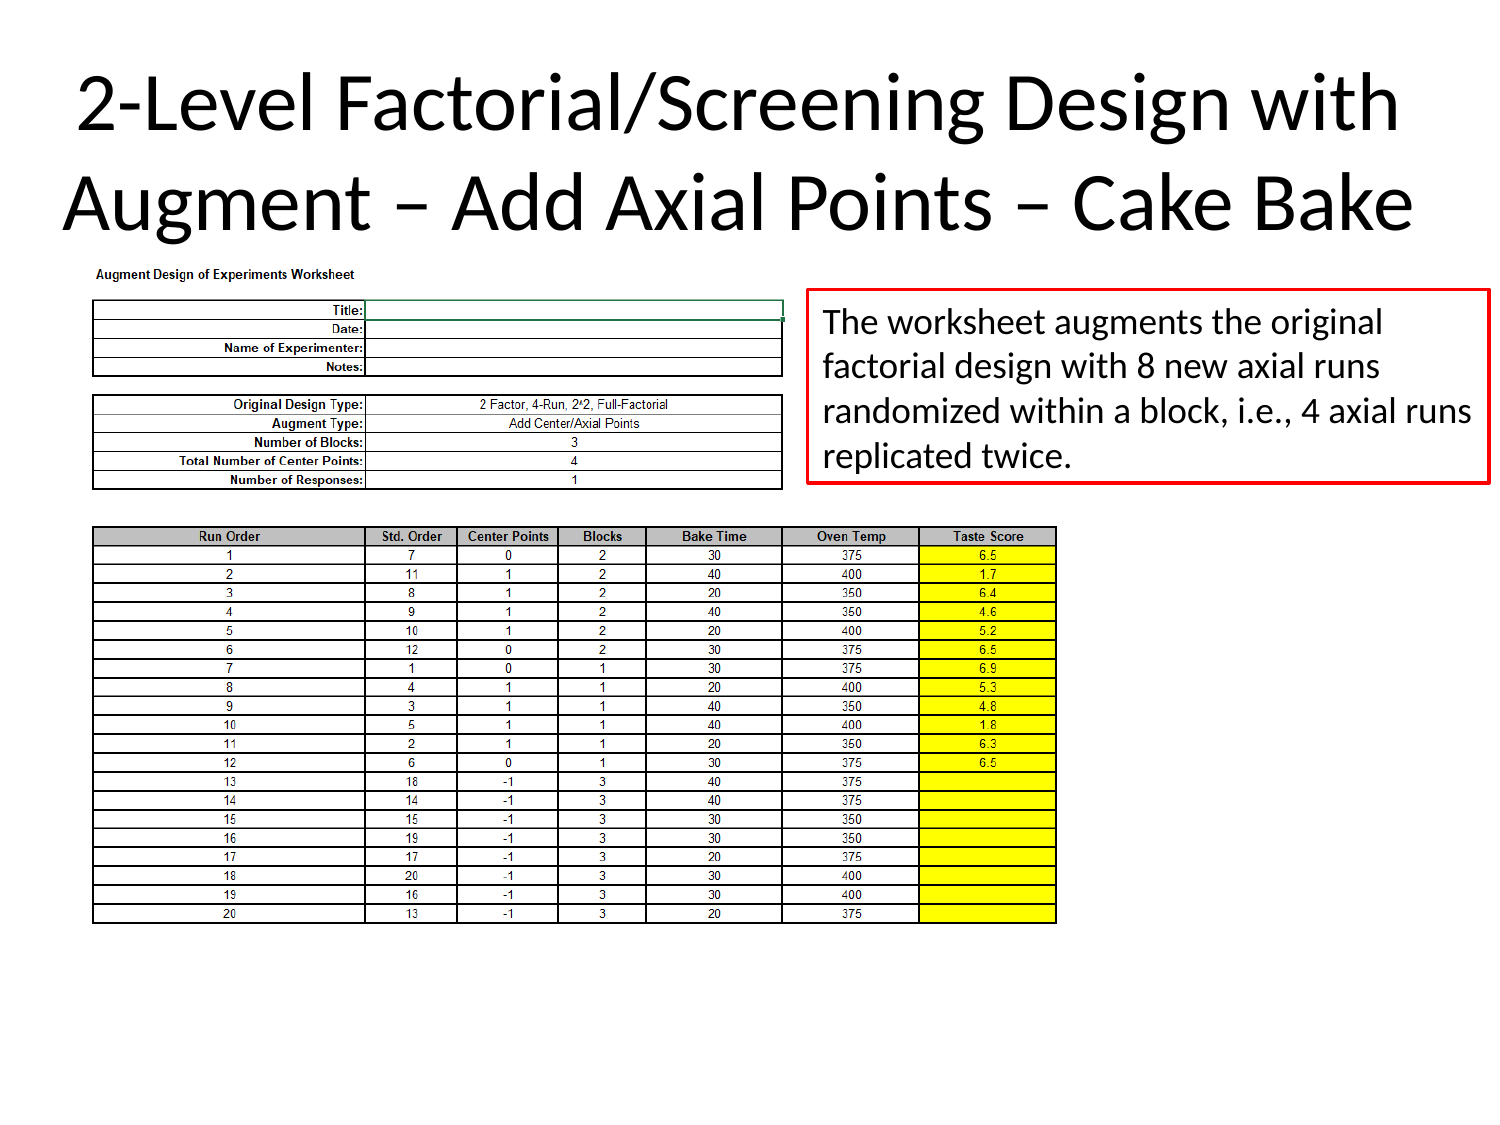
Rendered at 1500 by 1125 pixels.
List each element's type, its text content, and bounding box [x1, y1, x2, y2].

picture [85, 266, 1062, 928]
title 2-Level Factorial/Screening Design with Augment – Add Axial Points – Cake Bake [0, 39, 1500, 153]
text_box The worksheet augments the original factorial design with 8 new axial runs randomized within a block, i.e., 4 axial runs replicated twice. [1066, 289, 1489, 484]
